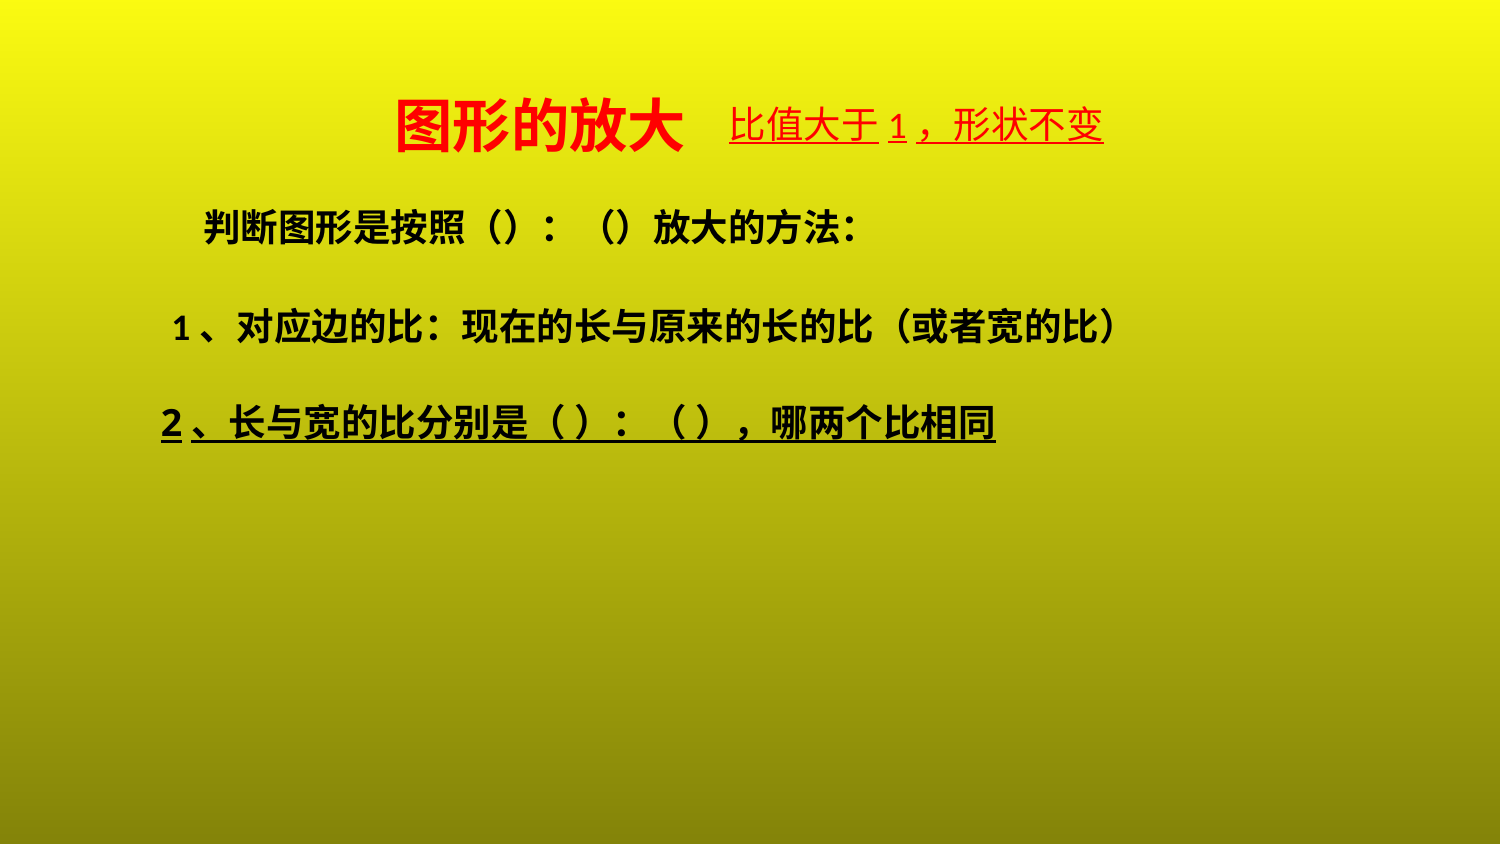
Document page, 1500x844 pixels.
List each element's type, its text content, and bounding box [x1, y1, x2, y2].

text_box 比值大于1，形状不变 [714, 93, 1429, 154]
text_box 2、长与宽的比分别是（ ）：（ ），哪两个比相同 [146, 391, 1011, 452]
text_box 图形的放大 [379, 81, 910, 166]
text_box 1、对应边的比：现在的长与原来的长的比（或者宽的比） [156, 295, 1249, 356]
text_box 判断图形是按照（）：（）放大的方法： [188, 196, 894, 256]
